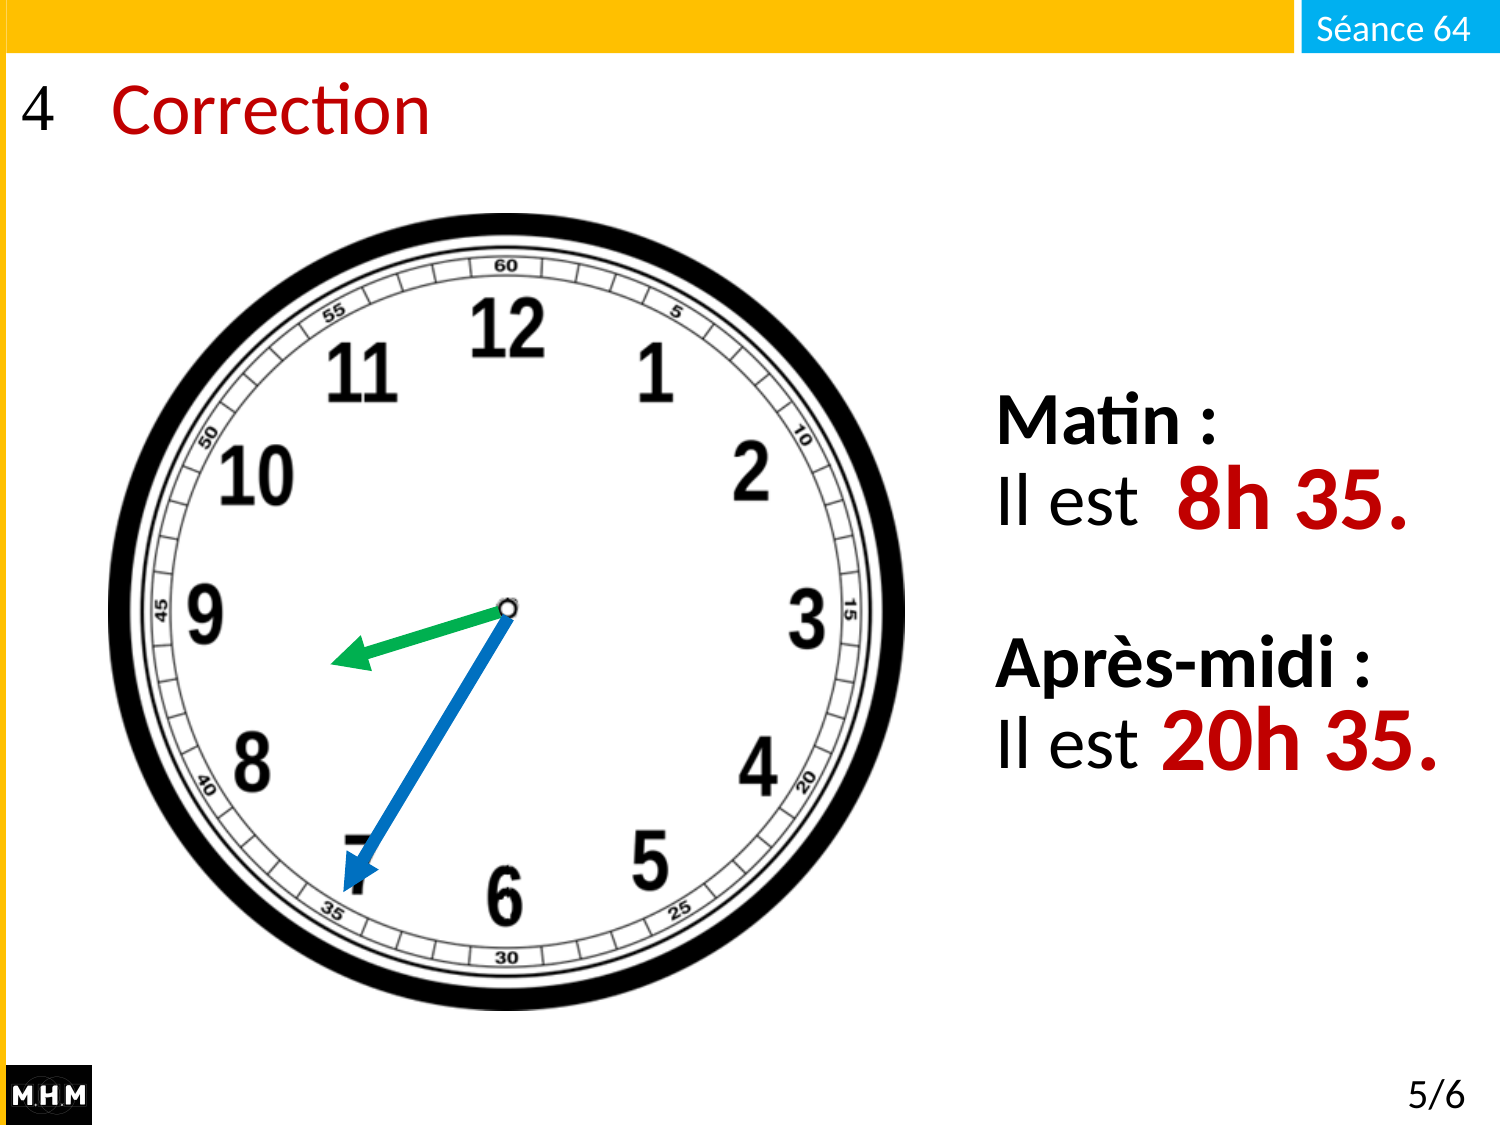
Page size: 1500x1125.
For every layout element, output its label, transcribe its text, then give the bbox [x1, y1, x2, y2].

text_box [330, 612, 500, 665]
picture [108, 213, 905, 1011]
text_box 8h 35. [1145, 450, 1443, 550]
picture [6, 1065, 92, 1125]
title Correction [96, 60, 1391, 160]
list 5/6 [1373, 1064, 1500, 1125]
text_box Matin : Il est . . . h. Après-midi : Il est . . . h. [980, 301, 1500, 863]
text_box 20h 35. [1138, 691, 1464, 791]
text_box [343, 617, 509, 893]
